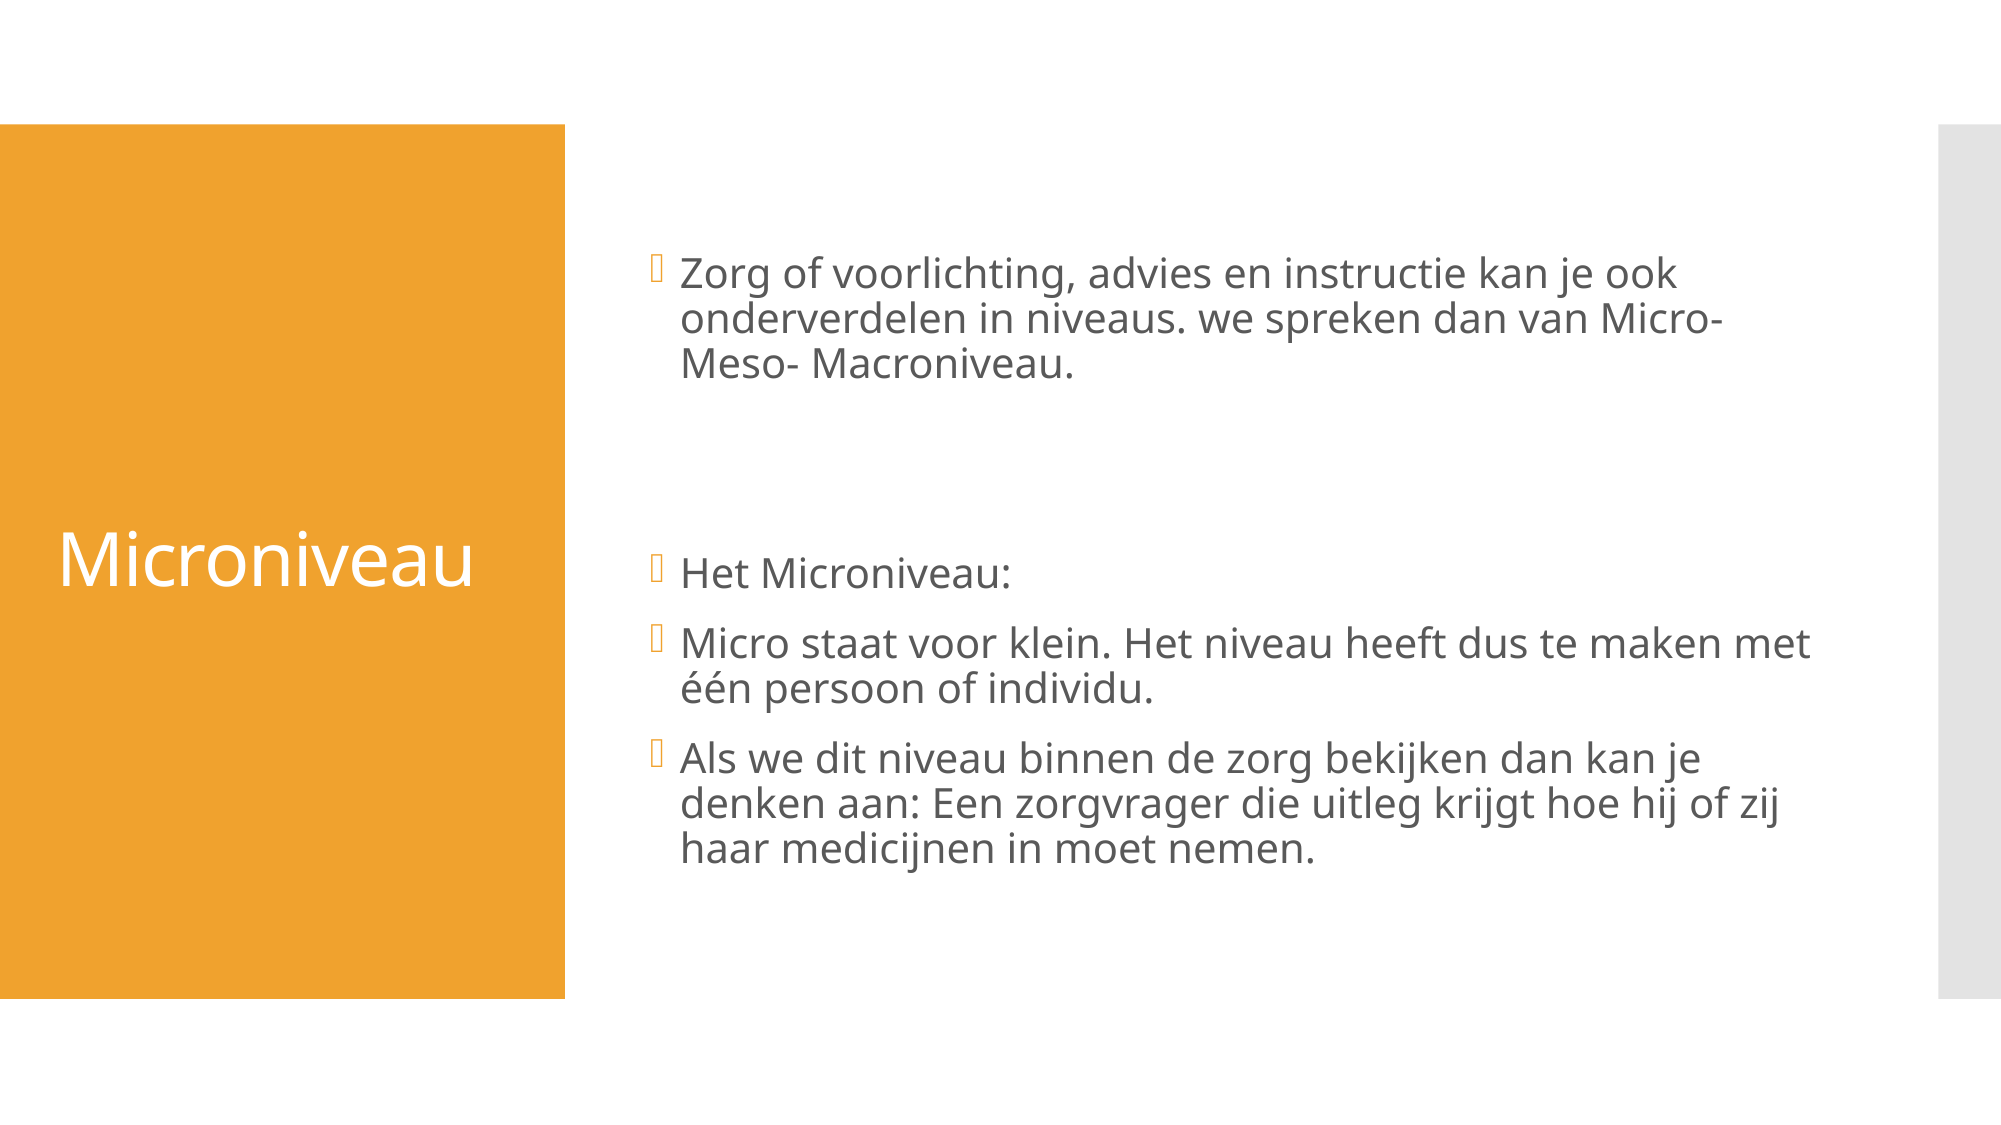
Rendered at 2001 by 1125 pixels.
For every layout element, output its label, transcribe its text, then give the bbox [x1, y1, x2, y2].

list Zorg of voorlichting, advies en instructie kan je ook onderverdelen in niveaus. we spreken dan van Micro- Meso- Macroniveau. Het Microniveau: Micro staat voor klein. Het niveau heeft dus te maken met één persoon of individu. Als we dit niveau binnen de zorg bekijken dan kan je denken aan: Een zorgvrager die uitleg krijgt hoe hij of zij haar medicijnen in moet nemen. [634, 142, 1835, 983]
title Microniveau [41, 184, 525, 940]
